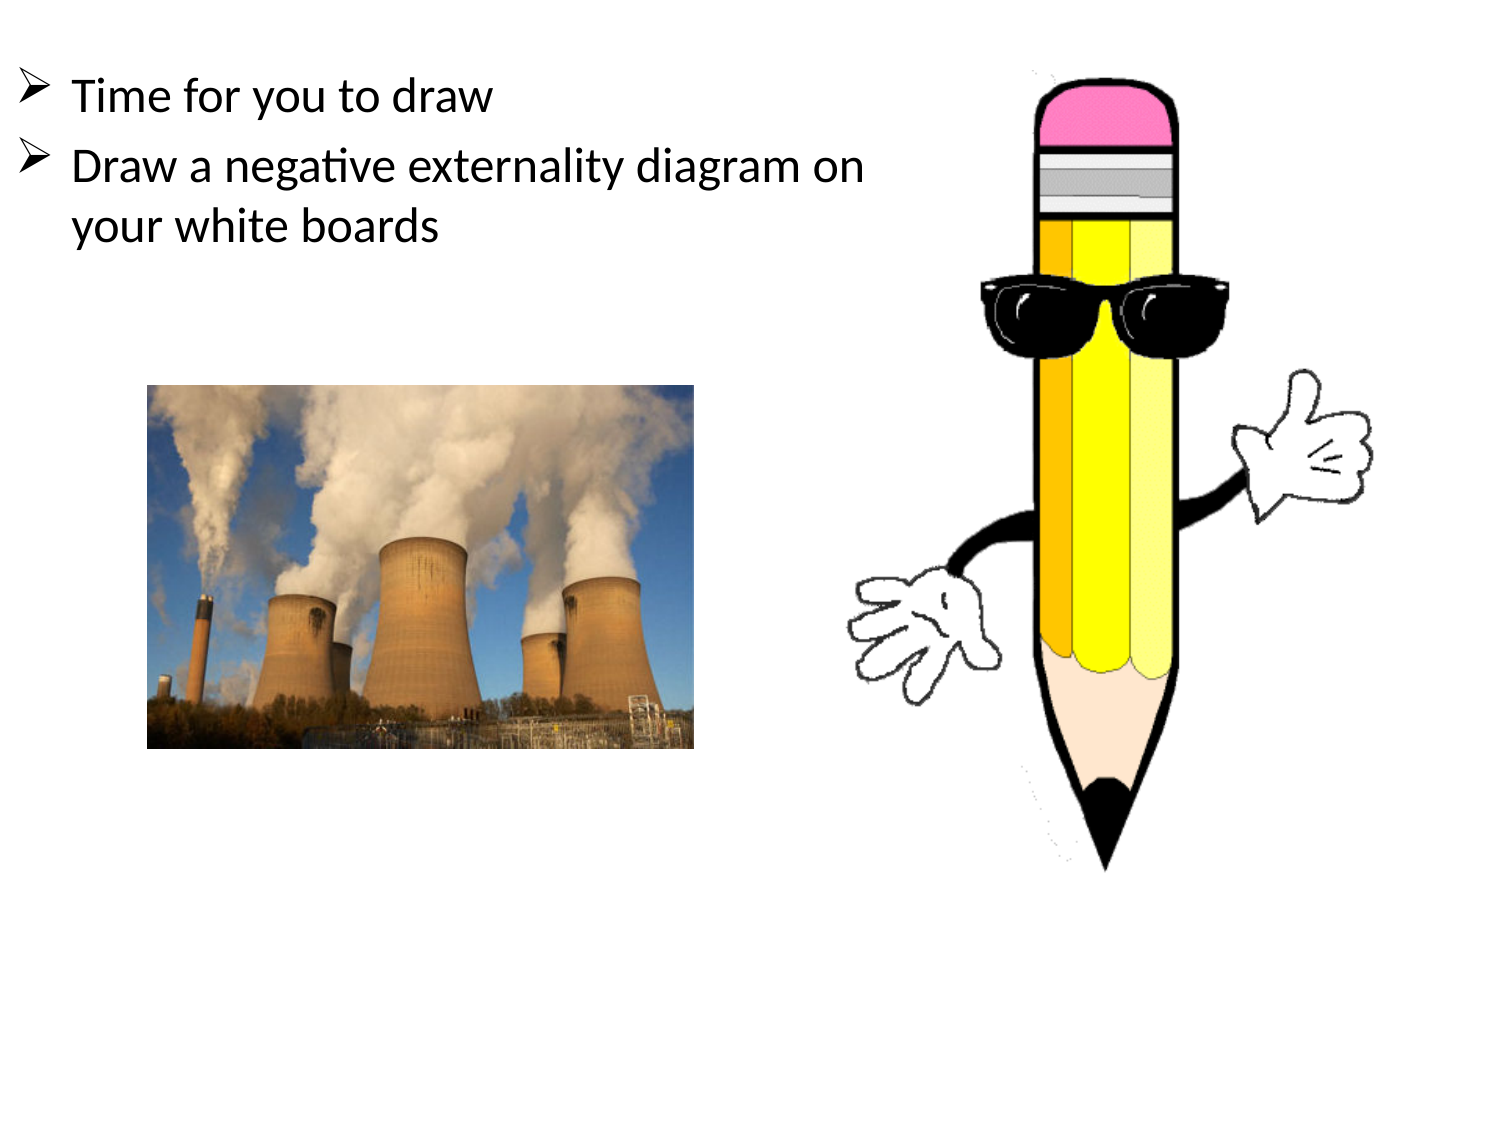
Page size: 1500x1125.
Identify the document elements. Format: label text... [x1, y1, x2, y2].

list Time for you to draw Draw a negative externality diagram on your white boards [0, 54, 904, 1017]
picture [147, 385, 694, 749]
picture [832, 70, 1380, 882]
